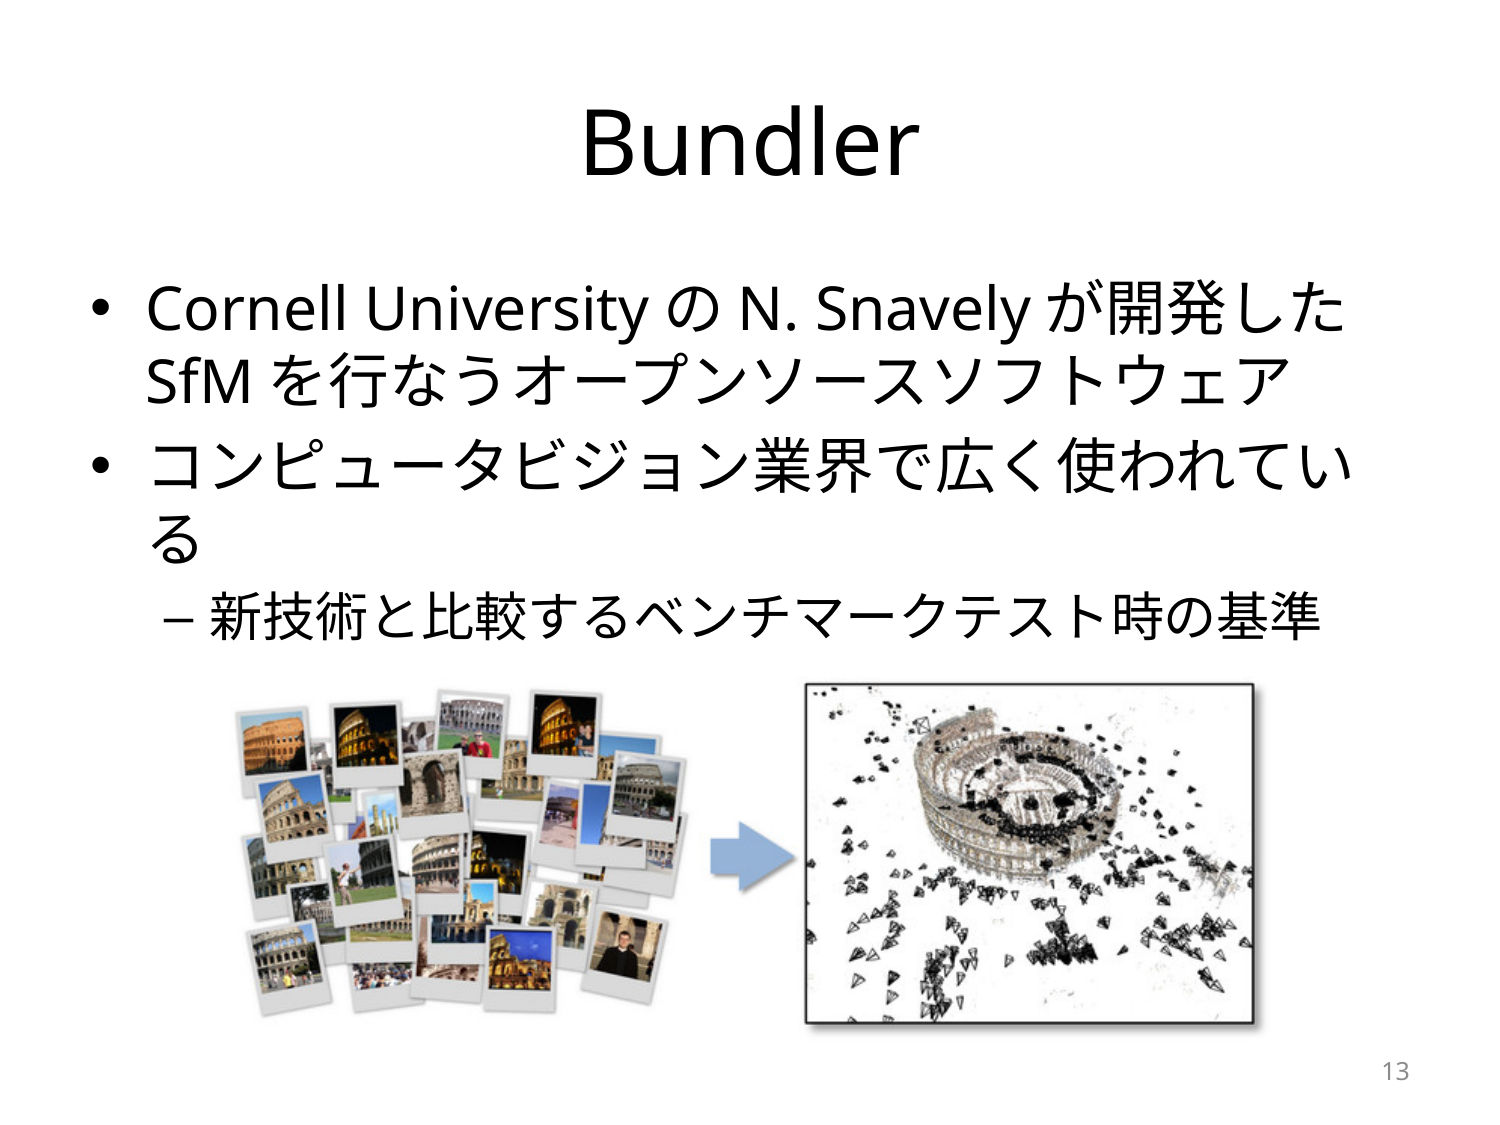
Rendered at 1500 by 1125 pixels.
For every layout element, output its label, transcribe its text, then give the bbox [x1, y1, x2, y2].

slide_number 13 [1074, 1042, 1425, 1103]
picture [217, 676, 1273, 1043]
list Cornell UniversityのN. Snavelyが開発したSfMを行なうオープンソースソフトウェア コンピュータビジョン業界で広く使われている 新技術と比較するベンチマークテスト時の基準 [75, 262, 1425, 747]
title Bundler [75, 45, 1425, 233]
